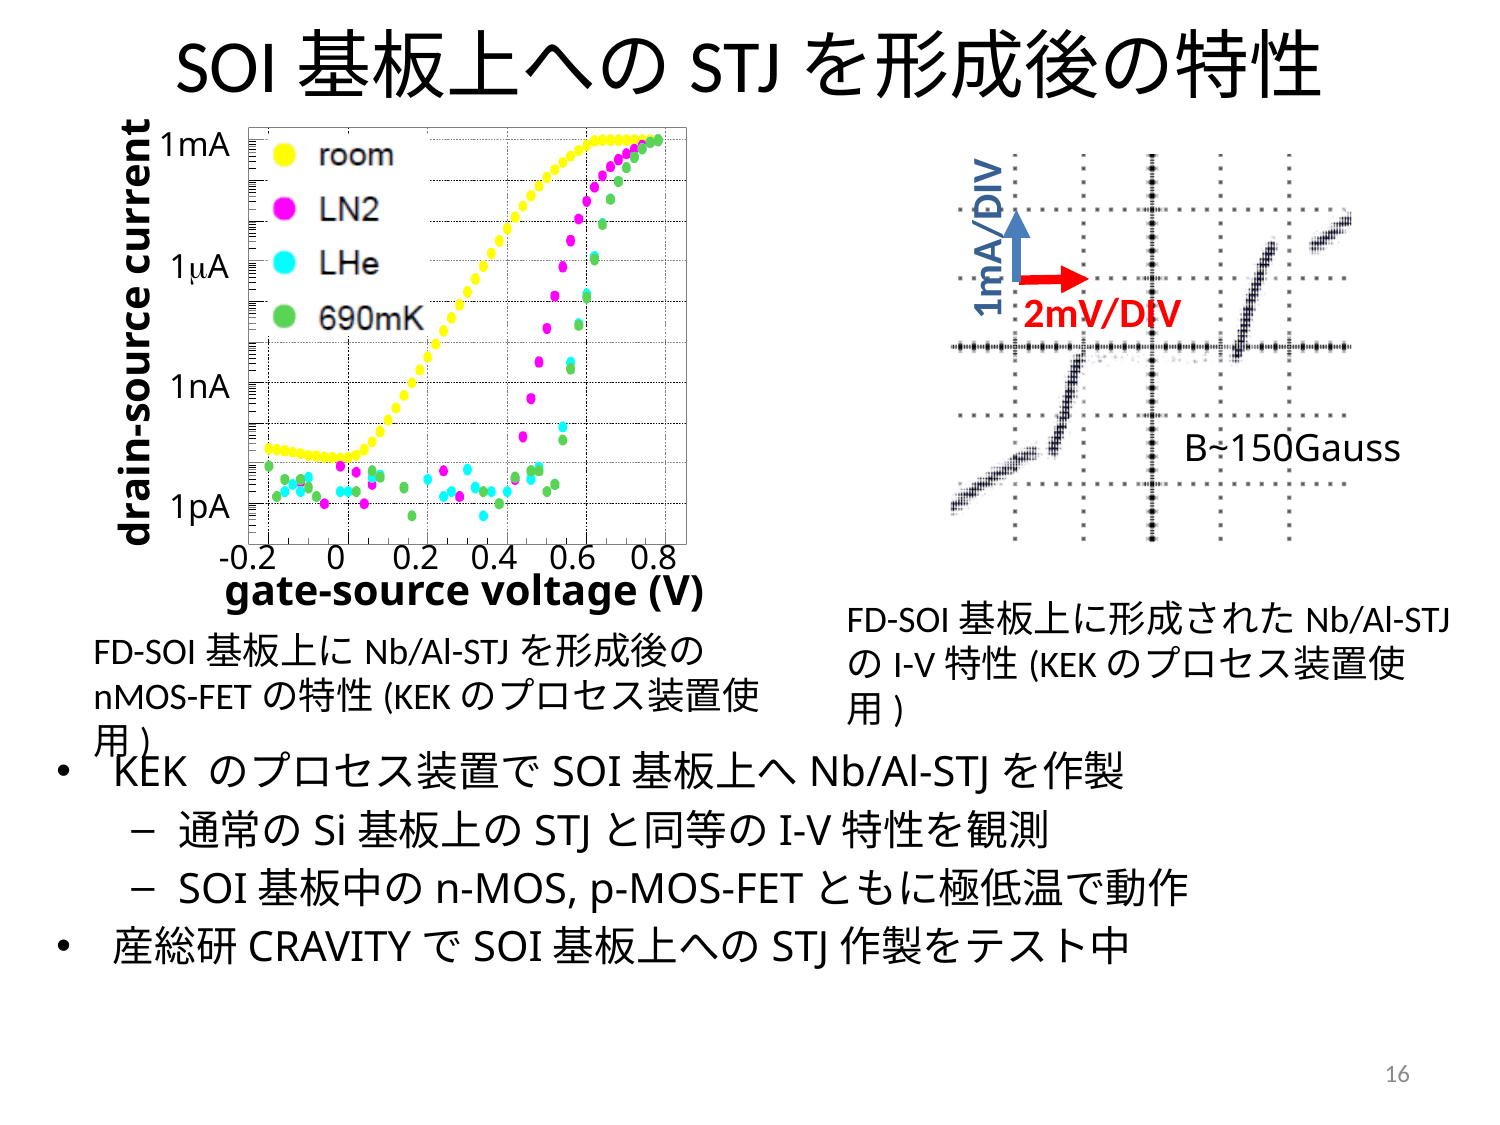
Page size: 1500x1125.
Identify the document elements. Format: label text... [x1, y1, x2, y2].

title SOI基板上へのSTJを形成後の特性 [75, 4, 1425, 121]
text_box FD-SOI基板上にNb/Al-STJを形成後のnMOS-FETの特性(KEKのプロセス装置使用) [78, 619, 783, 770]
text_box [100, 115, 699, 623]
slide_number 16 [1074, 1053, 1425, 1103]
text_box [950, 134, 1429, 543]
text_box FD-SOI基板上に形成されたNb/Al-STJのI-V特性(KEKのプロセス装置使用) [831, 587, 1478, 738]
text_box KEK のプロセス装置でSOI基板上へNb/Al-STJを作製 通常のSi基板上のSTJと同等のI-V特性を観測 SOI基板中のn-MOS, p-MOS-FETともに極低温で動作 産総研CRAVITYでSOI基板上へのSTJ作製をテスト中 [41, 737, 1459, 1053]
